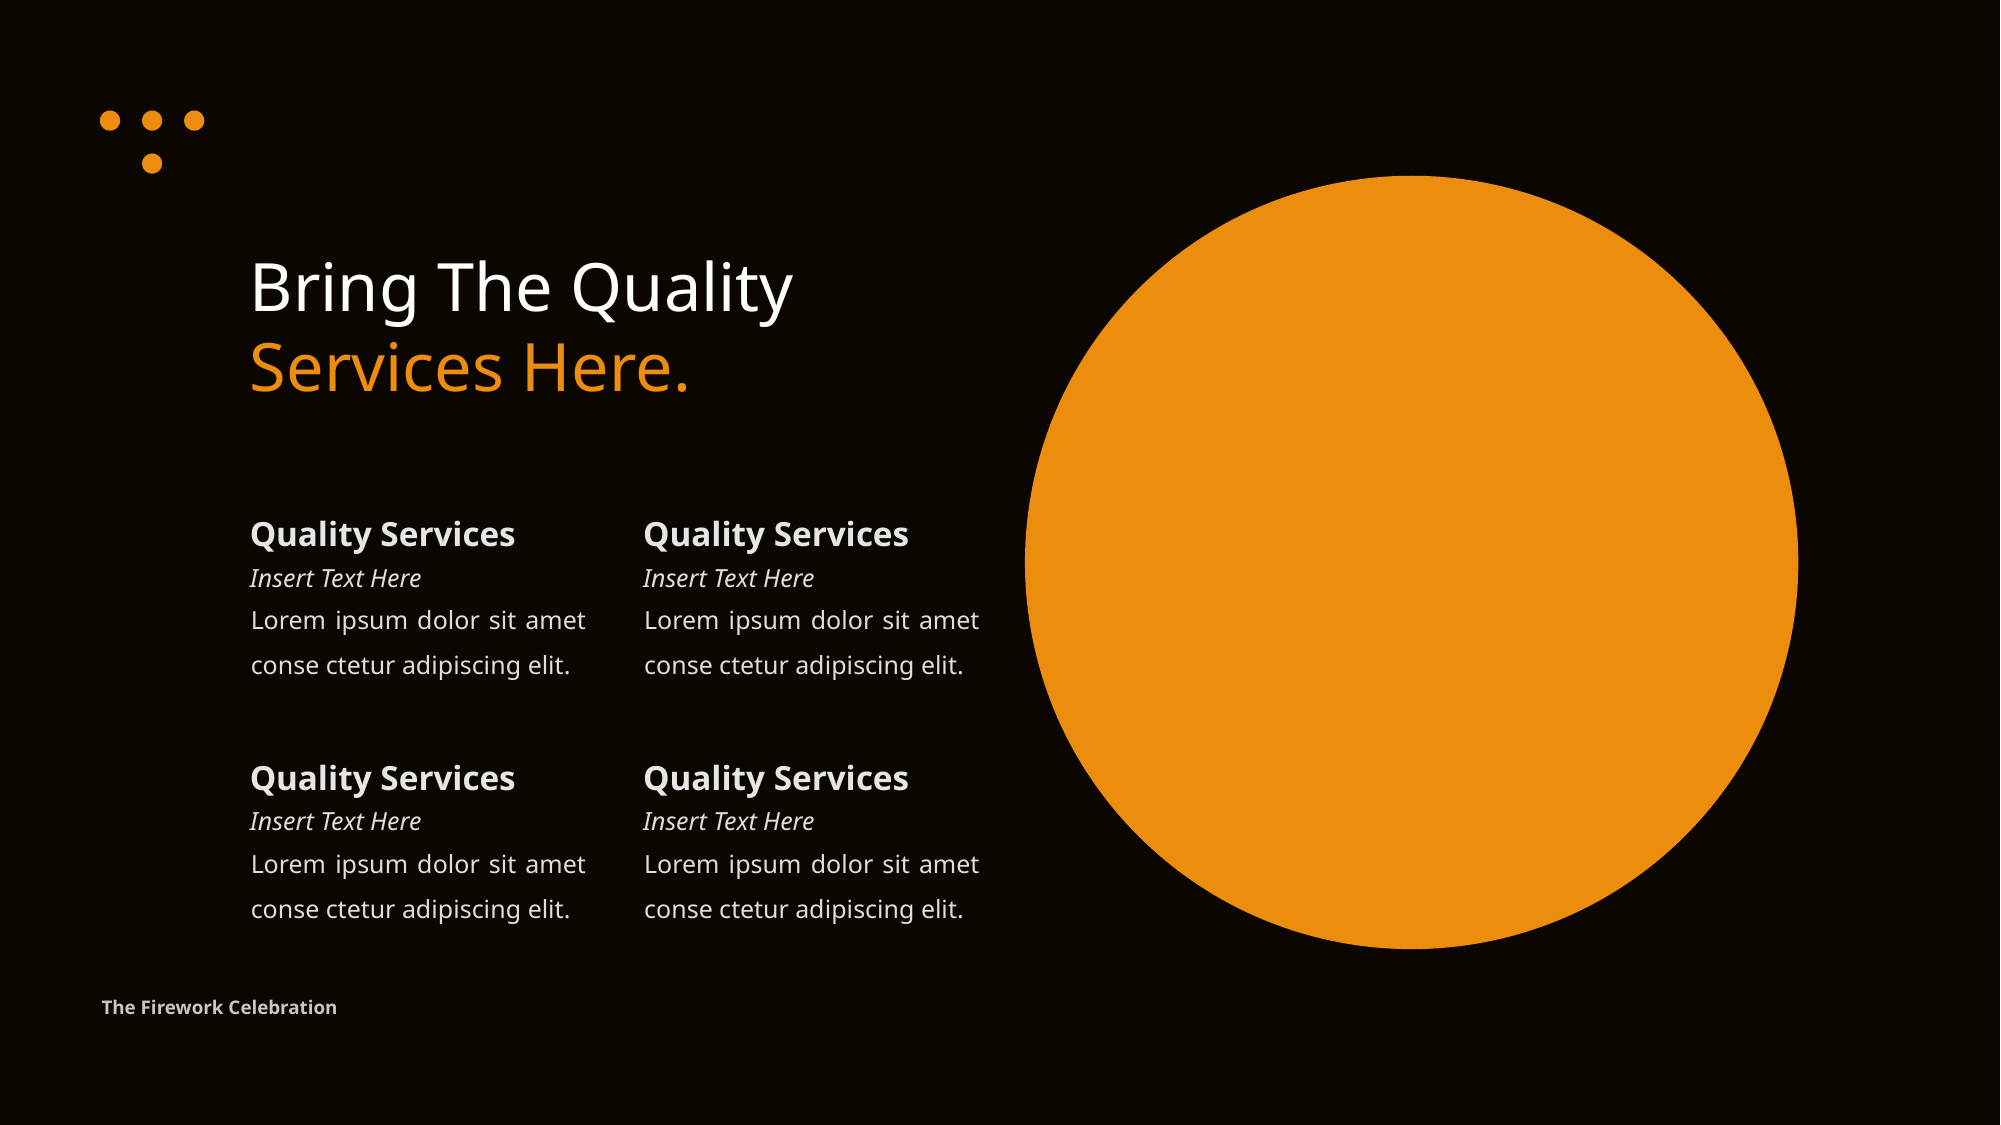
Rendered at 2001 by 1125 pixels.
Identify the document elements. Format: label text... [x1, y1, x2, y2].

text_box Lorem ipsum dolor sit amet conse ctetur adipiscing elit. [236, 826, 602, 931]
text_box [140, 152, 164, 175]
text_box Bring The Quality Services Here. [235, 237, 869, 412]
text_box [98, 109, 122, 132]
text_box The Firework Celebration [86, 988, 357, 1026]
text_box Lorem ipsum dolor sit amet conse ctetur adipiscing elit. [629, 826, 995, 931]
text_box Lorem ipsum dolor sit amet conse ctetur adipiscing elit. [629, 582, 995, 687]
text_box Insert Text Here [235, 539, 524, 600]
picture [1180, 0, 2000, 1125]
text_box [140, 109, 164, 132]
text_box Insert Text Here [628, 783, 917, 844]
text_box Lorem ipsum dolor sit amet conse ctetur adipiscing elit. [236, 582, 602, 687]
text_box Quality Services [628, 506, 931, 561]
text_box Quality Services [235, 749, 537, 805]
text_box Insert Text Here [628, 539, 917, 600]
text_box Quality Services [235, 506, 598, 561]
text_box Quality Services [628, 749, 931, 805]
text_box [183, 109, 206, 132]
text_box Insert Text Here [235, 783, 524, 844]
